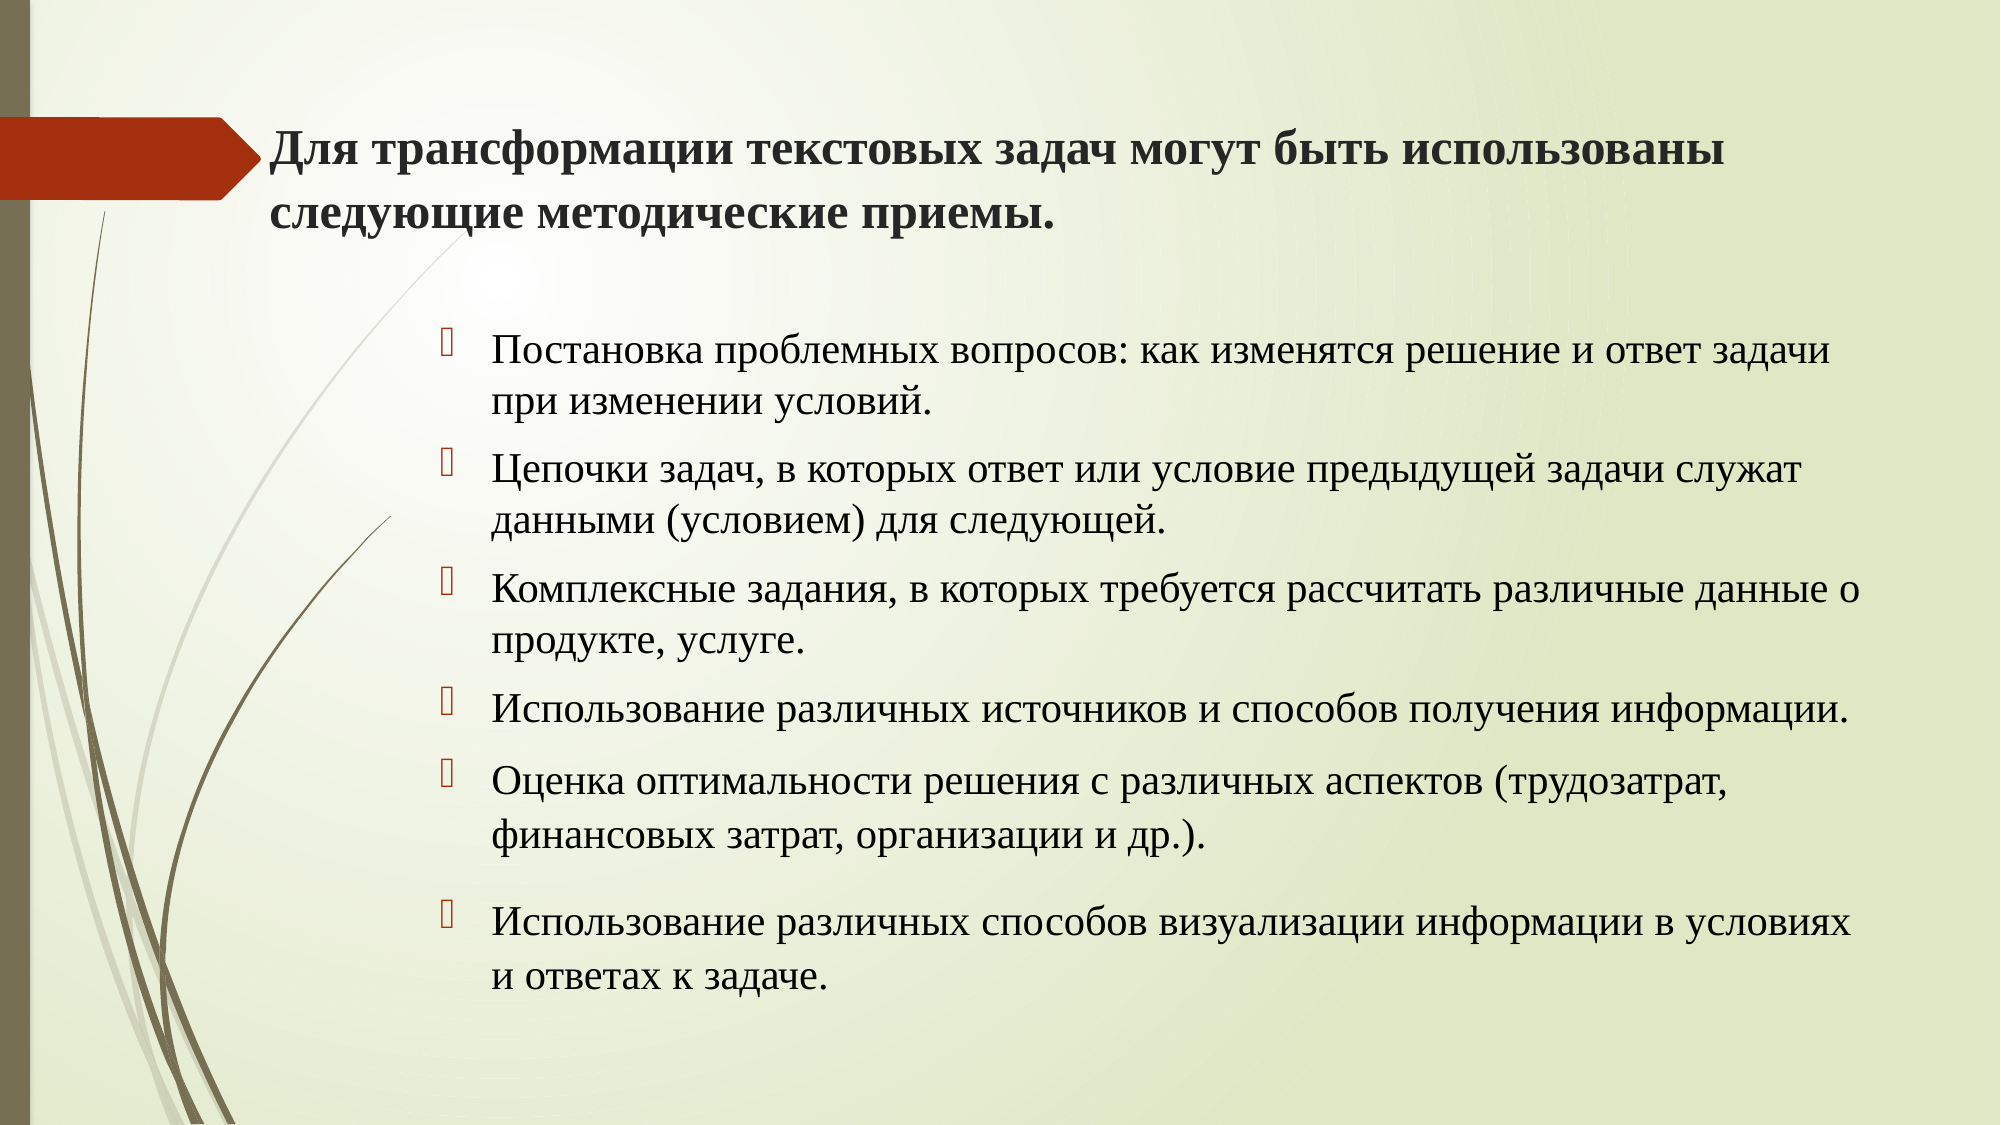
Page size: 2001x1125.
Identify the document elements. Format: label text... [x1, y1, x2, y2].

list Постановка проблемных вопросов: как изменятся решение и ответ задачи при изменении условий. Цепочки задач, в которых ответ или условие предыдущей задачи служат данными (условием) для следующей. Комплексные задания, в которых требуется рассчитать различные данные о продукте, услуге. Использование различных источников и способов получения информации. Оценка оптимальности решения с различных аспектов (трудозатрат, финансовых затрат, организации и др.). Использование различных способов визуализации информации в условиях и ответах к задаче. [424, 313, 1888, 1050]
title Для трансформации текстовых задач могут быть использованы следующие методические приемы. [254, 102, 1888, 294]
